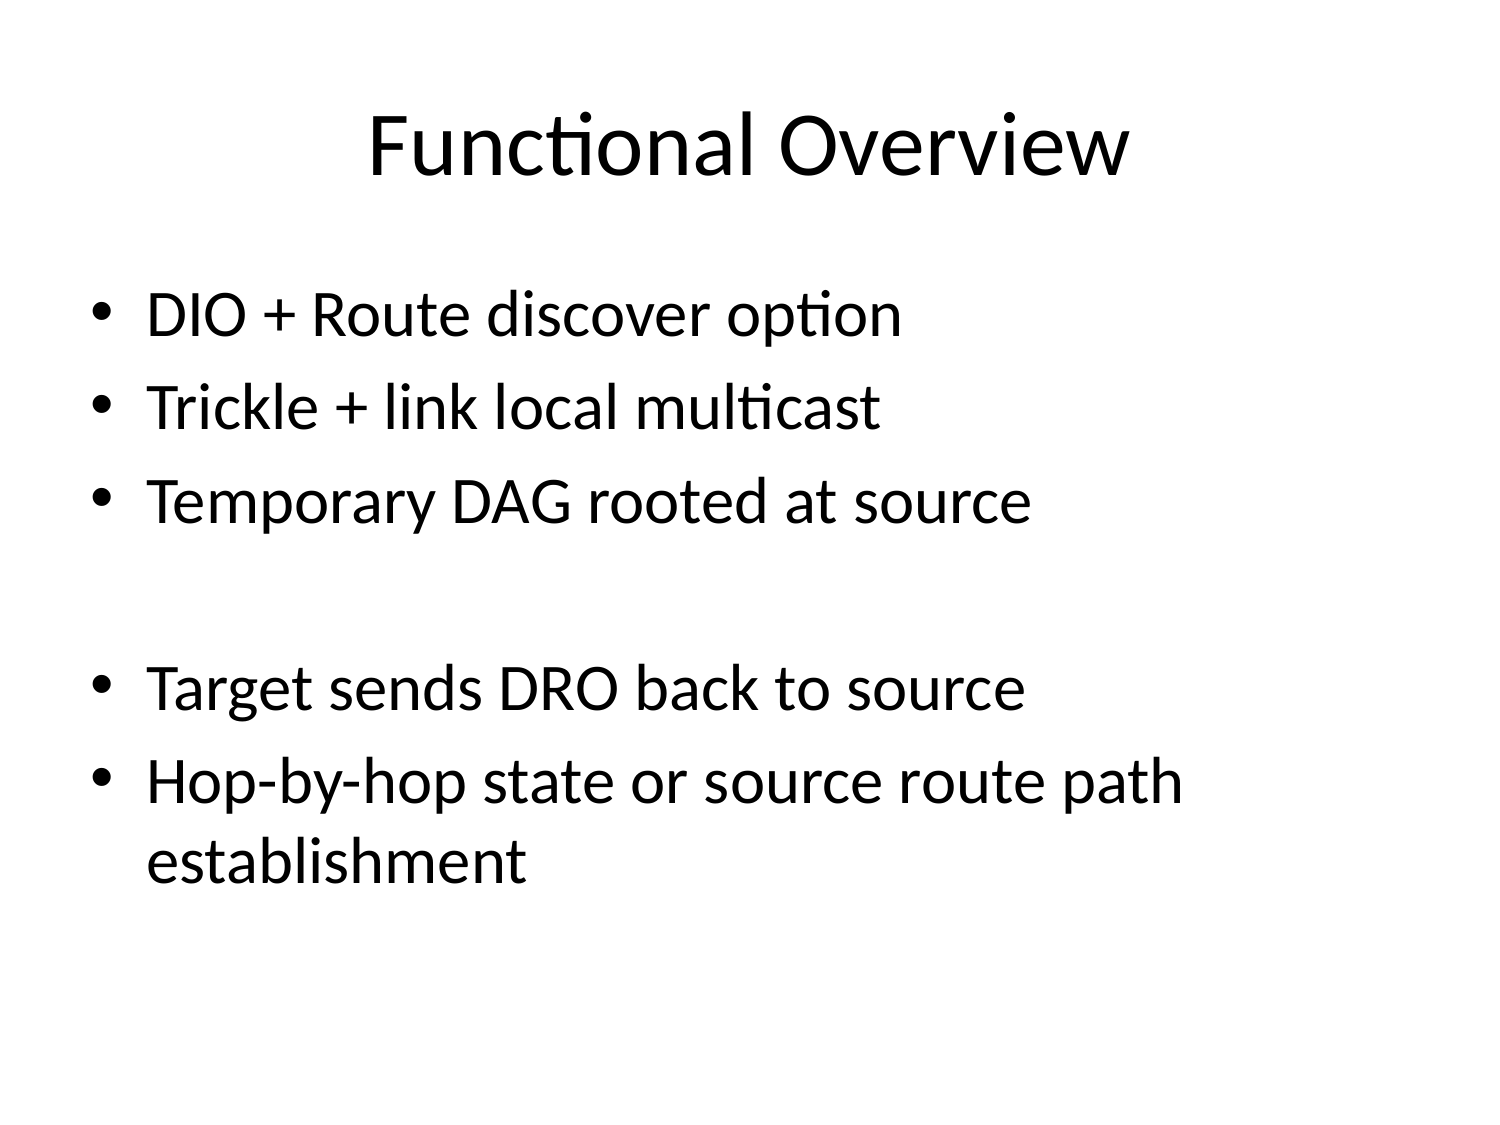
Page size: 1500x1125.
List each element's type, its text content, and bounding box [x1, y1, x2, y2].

list DIO + Route discover option Trickle + link local multicast Temporary DAG rooted at source Target sends DRO back to source Hop-by-hop state or source route path establishment [75, 262, 1425, 1005]
title Functional Overview [75, 45, 1425, 233]
